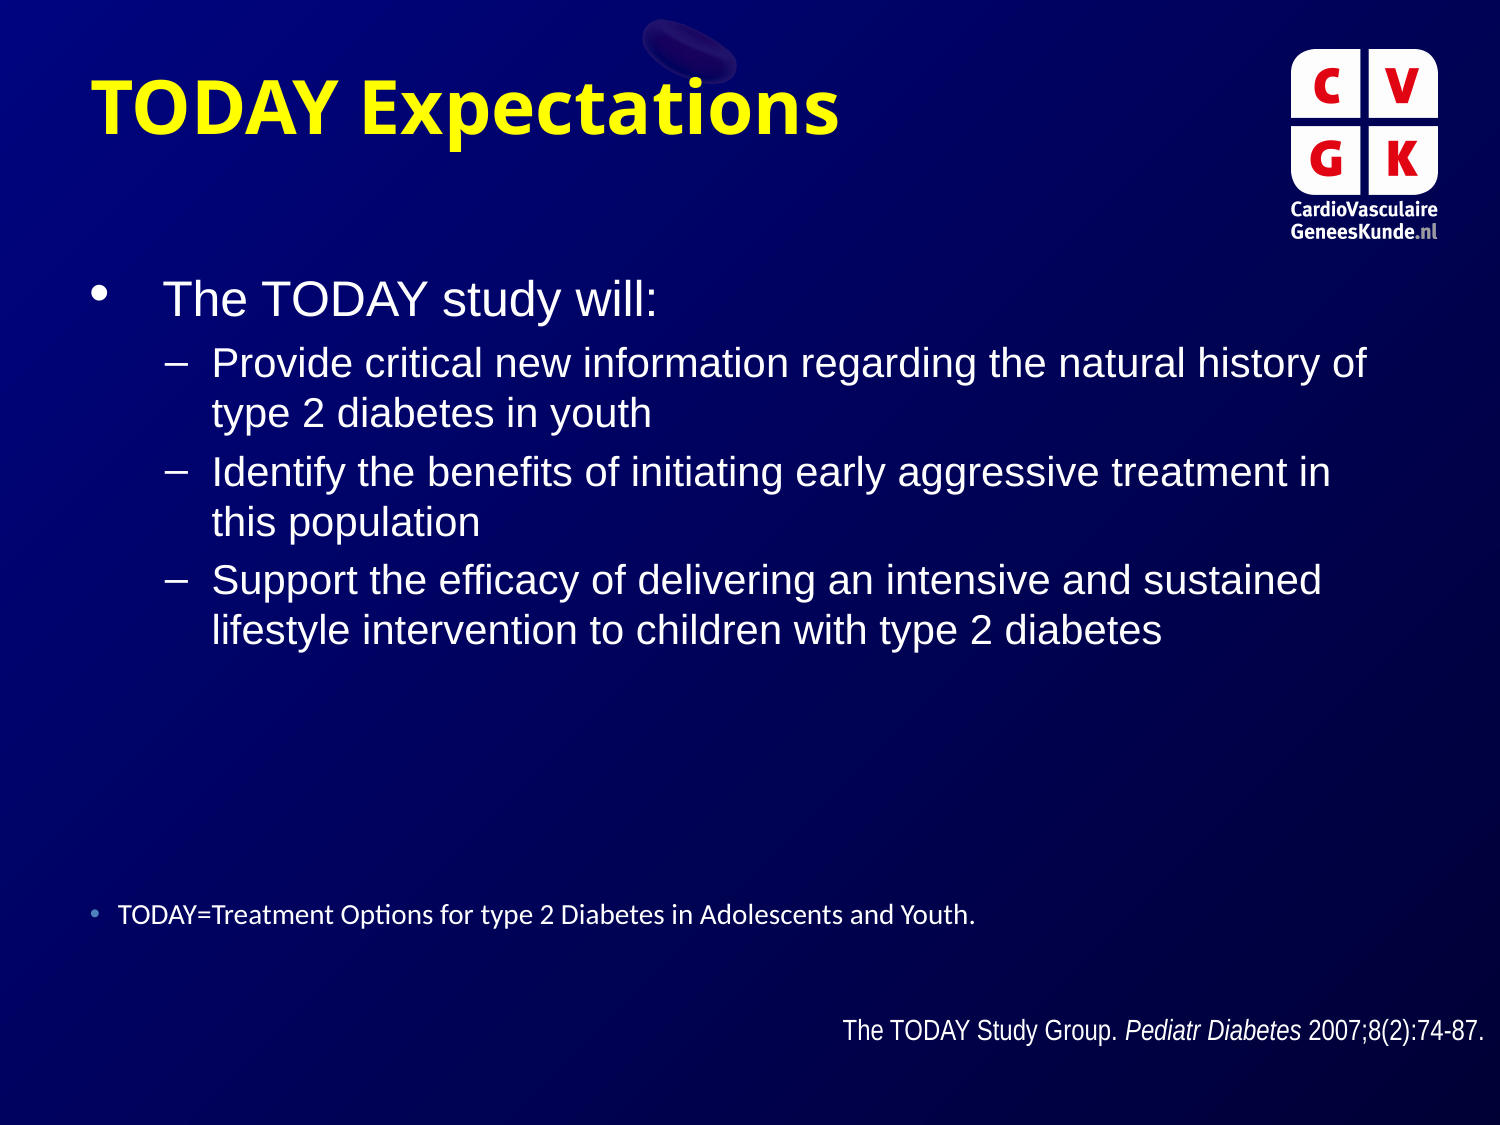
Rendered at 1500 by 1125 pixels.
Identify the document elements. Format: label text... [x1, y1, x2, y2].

text_box The TODAY Study Group. Pediatr Diabetes 2007;8(2):74-87. [725, 1003, 1500, 1098]
picture [1291, 49, 1438, 239]
list The TODAY study will: Provide critical new information regarding the natural history of type 2 diabetes in youth Identify the benefits of initiating early aggressive treatment in this population Support the efficacy of delivering an intensive and sustained lifestyle intervention to children with type 2 diabetes [75, 250, 1425, 1051]
text_box TODAY=Treatment Options for type 2 Diabetes in Adolescents and Youth. [75, 888, 950, 983]
title TODAY Expectations [75, 52, 1419, 240]
